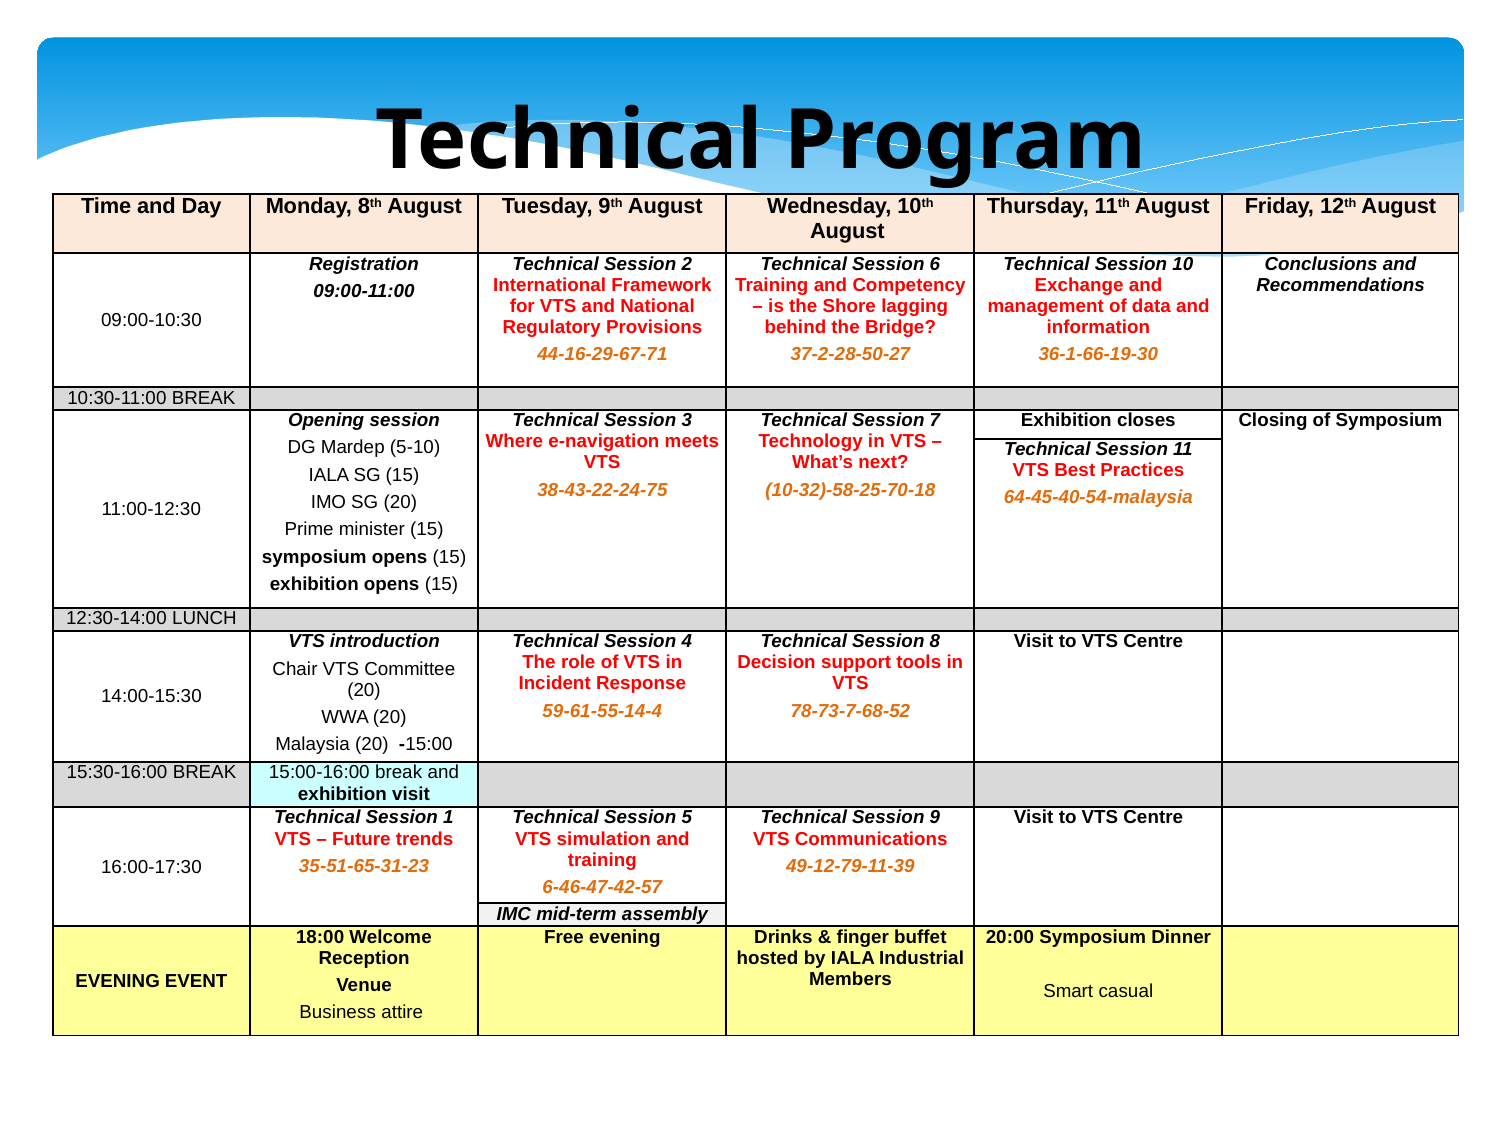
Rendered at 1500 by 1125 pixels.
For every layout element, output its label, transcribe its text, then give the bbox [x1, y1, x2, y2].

table_cell Technical Session 6 Training and Competency – is the Shore lagging behind the Bridge? 37-2-28-50-27 [727, 254, 973, 386]
table_cell Drinks & finger buffet hosted by IALA Industrial Members [727, 927, 973, 1035]
table_cell [1223, 632, 1458, 761]
table_cell Opening session DG Mardep (5-10) IALA SG (15) IMO SG (20) Prime minister (15) symposium opens (15) exhibition opens (15) [251, 411, 477, 607]
table_header Monday, 8th August [251, 195, 477, 252]
table_cell 15:00-16:00 break and exhibition visit [251, 763, 477, 806]
table_cell Closing of Symposium [1223, 411, 1458, 607]
table_cell [251, 388, 477, 409]
table_cell [975, 763, 1221, 806]
table_cell [975, 609, 1221, 630]
table_cell [727, 609, 973, 630]
table_cell [479, 609, 725, 630]
table_cell [1223, 808, 1458, 925]
table_cell [479, 763, 725, 806]
text_box Technical Program [229, 78, 1293, 193]
table_cell Exhibition closes [975, 411, 1221, 438]
table_cell 15:30-16:00 BREAK [54, 763, 249, 806]
table_cell [727, 763, 973, 806]
table_cell [1223, 388, 1458, 409]
table_header Friday, 12th August [1223, 195, 1458, 252]
table_cell 11:00-12:30 [54, 411, 249, 607]
table_cell EVENING EVENT [54, 927, 249, 1035]
table_cell [1223, 763, 1458, 806]
table_cell 16:00-17:30 [54, 808, 249, 925]
table_cell Technical Session 4 The role of VTS in Incident Response 59-61-55-14-4 [479, 632, 725, 761]
table_cell 12:30-14:00 LUNCH [54, 609, 249, 630]
table_cell Technical Session 8 Decision support tools in VTS 78-73-7-68-52 [727, 632, 973, 761]
table_cell [975, 388, 1221, 409]
table_cell [479, 388, 725, 409]
table_cell 18:00 Welcome Reception Venue Business attire [251, 927, 477, 1035]
table_cell Technical Session 11 VTS Best Practices 64-45-40-54-malaysia [975, 440, 1221, 607]
table_cell Free evening [479, 927, 725, 1035]
table_cell 14:00-15:30 [54, 632, 249, 761]
table_header Thursday, 11th August [975, 195, 1221, 252]
table_cell Technical Session 3 Where e-navigation meets VTS 38-43-22-24-75 [479, 411, 725, 607]
table_cell Visit to VTS Centre [975, 632, 1221, 761]
table_header Tuesday, 9th August [479, 195, 725, 252]
table_cell Technical Session 5 VTS simulation and training 6-46-47-42-57 [479, 808, 725, 902]
table_cell Conclusions and Recommendations [1223, 254, 1458, 386]
table_cell Technical Session 2 International Framework for VTS and National Regulatory Provisions 44-16-29-67-71 [479, 254, 725, 386]
table_cell [727, 388, 973, 409]
table_cell Technical Session 7 Technology in VTS – What’s next? (10-32)-58-25-70-18 [727, 411, 973, 607]
table_cell [251, 609, 477, 630]
table_cell 20:00 Symposium Dinner Smart casual [975, 927, 1221, 1035]
table_cell Visit to VTS Centre [975, 808, 1221, 925]
table_cell Technical Session 10 Exchange and management of data and information 36-1-66-19-30 [975, 254, 1221, 386]
table_cell [1223, 609, 1458, 630]
table_cell 09:00-10:30 [54, 254, 249, 386]
table_header Wednesday, 10th August [727, 195, 973, 252]
table_cell 10:30-11:00 BREAK [54, 388, 249, 409]
table_header Time and Day [54, 195, 249, 252]
table_cell [1223, 927, 1458, 1035]
table_cell VTS introduction Chair VTS Committee (20) WWA (20) Malaysia (20) -15:00 [251, 632, 477, 761]
table_cell IMC mid-term assembly [479, 904, 725, 925]
table_cell Technical Session 9 VTS Communications 49-12-79-11-39 [727, 808, 973, 925]
table_cell Technical Session 1 VTS – Future trends 35-51-65-31-23 [251, 808, 477, 925]
table_cell Registration 09:00-11:00 [251, 254, 477, 386]
